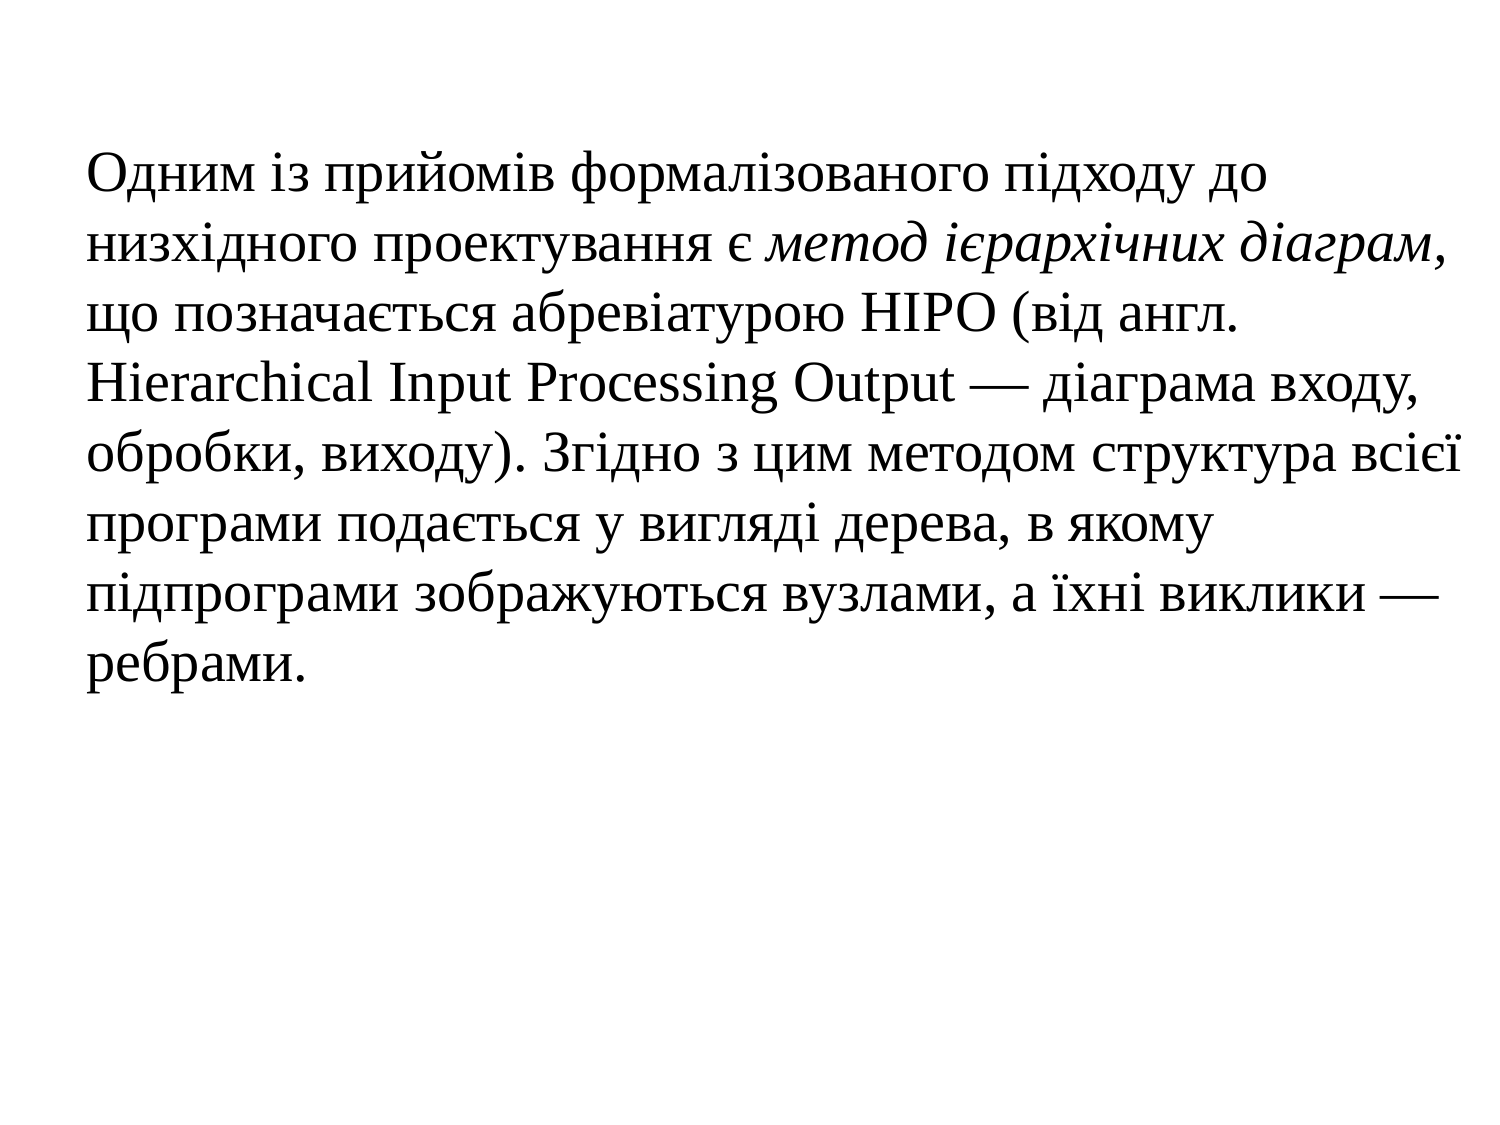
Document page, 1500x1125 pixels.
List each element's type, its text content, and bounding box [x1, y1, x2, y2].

list Одним із прийомів формалізованого підходу до низхідного проектування є метод ієрархічних діаграм, що позначається абревіатурою НІРО (від англ. Hierarchical Input Processing Output — діаграма входу, обробки, виходу). Згідно з цим методом структура всієї програми подається у вигляді дерева, в якому підпрограми зображуються вузлами, а їхні виклики — ребрами. [0, 125, 1500, 1125]
